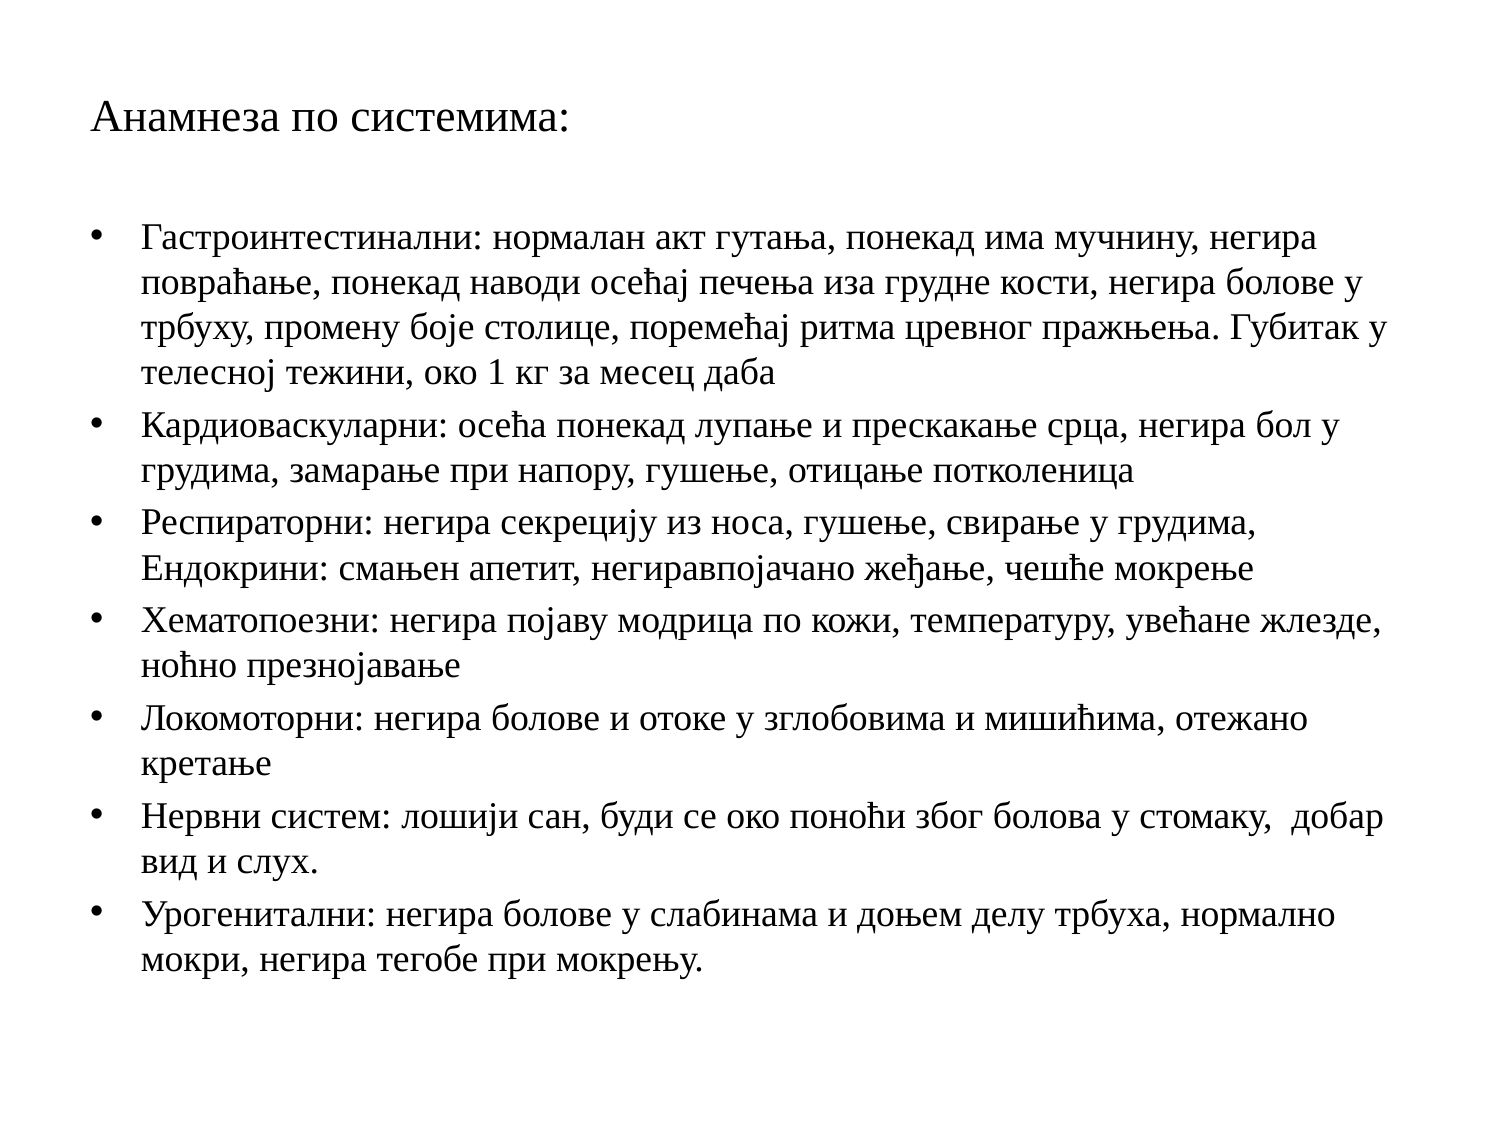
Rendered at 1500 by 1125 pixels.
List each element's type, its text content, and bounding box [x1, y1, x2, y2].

list Анамнеза по системима: Гастроинтестинални: нормалан акт гутања, понекад има мучнину, негира повраћање, понекад наводи осећај печења иза грудне кости, негира болове у трбуху, промену боје столице, поремећај ритма цревног пражњења. Губитак у телесној тежини, око 1 кг за месец даба Кардиоваскуларни: осећа понекад лупање и прескакање срца, негира бол у грудима, замарање при напору, гушење, отицање потколеница Респираторни: негира секрецију из носа, гушење, свирање у грудима, Ендокрини: смањен апетит, негиравпојачано жеђање, чешће мокрење Хематопоезни: негира појаву модрица по кожи, температуру, увећане жлезде, ноћно презнојавање Локомоторни: негира болове и отоке у зглобовима и мишићима, отежано кретање Нервни систем: лошији сан, буди се око поноћи због болова у стомаку, добар вид и слух. Урогенитални: негира болове у слабинама и доњем делу трбуха, нормално мокри, негира тегобе при мокрењу. [75, 78, 1425, 1005]
